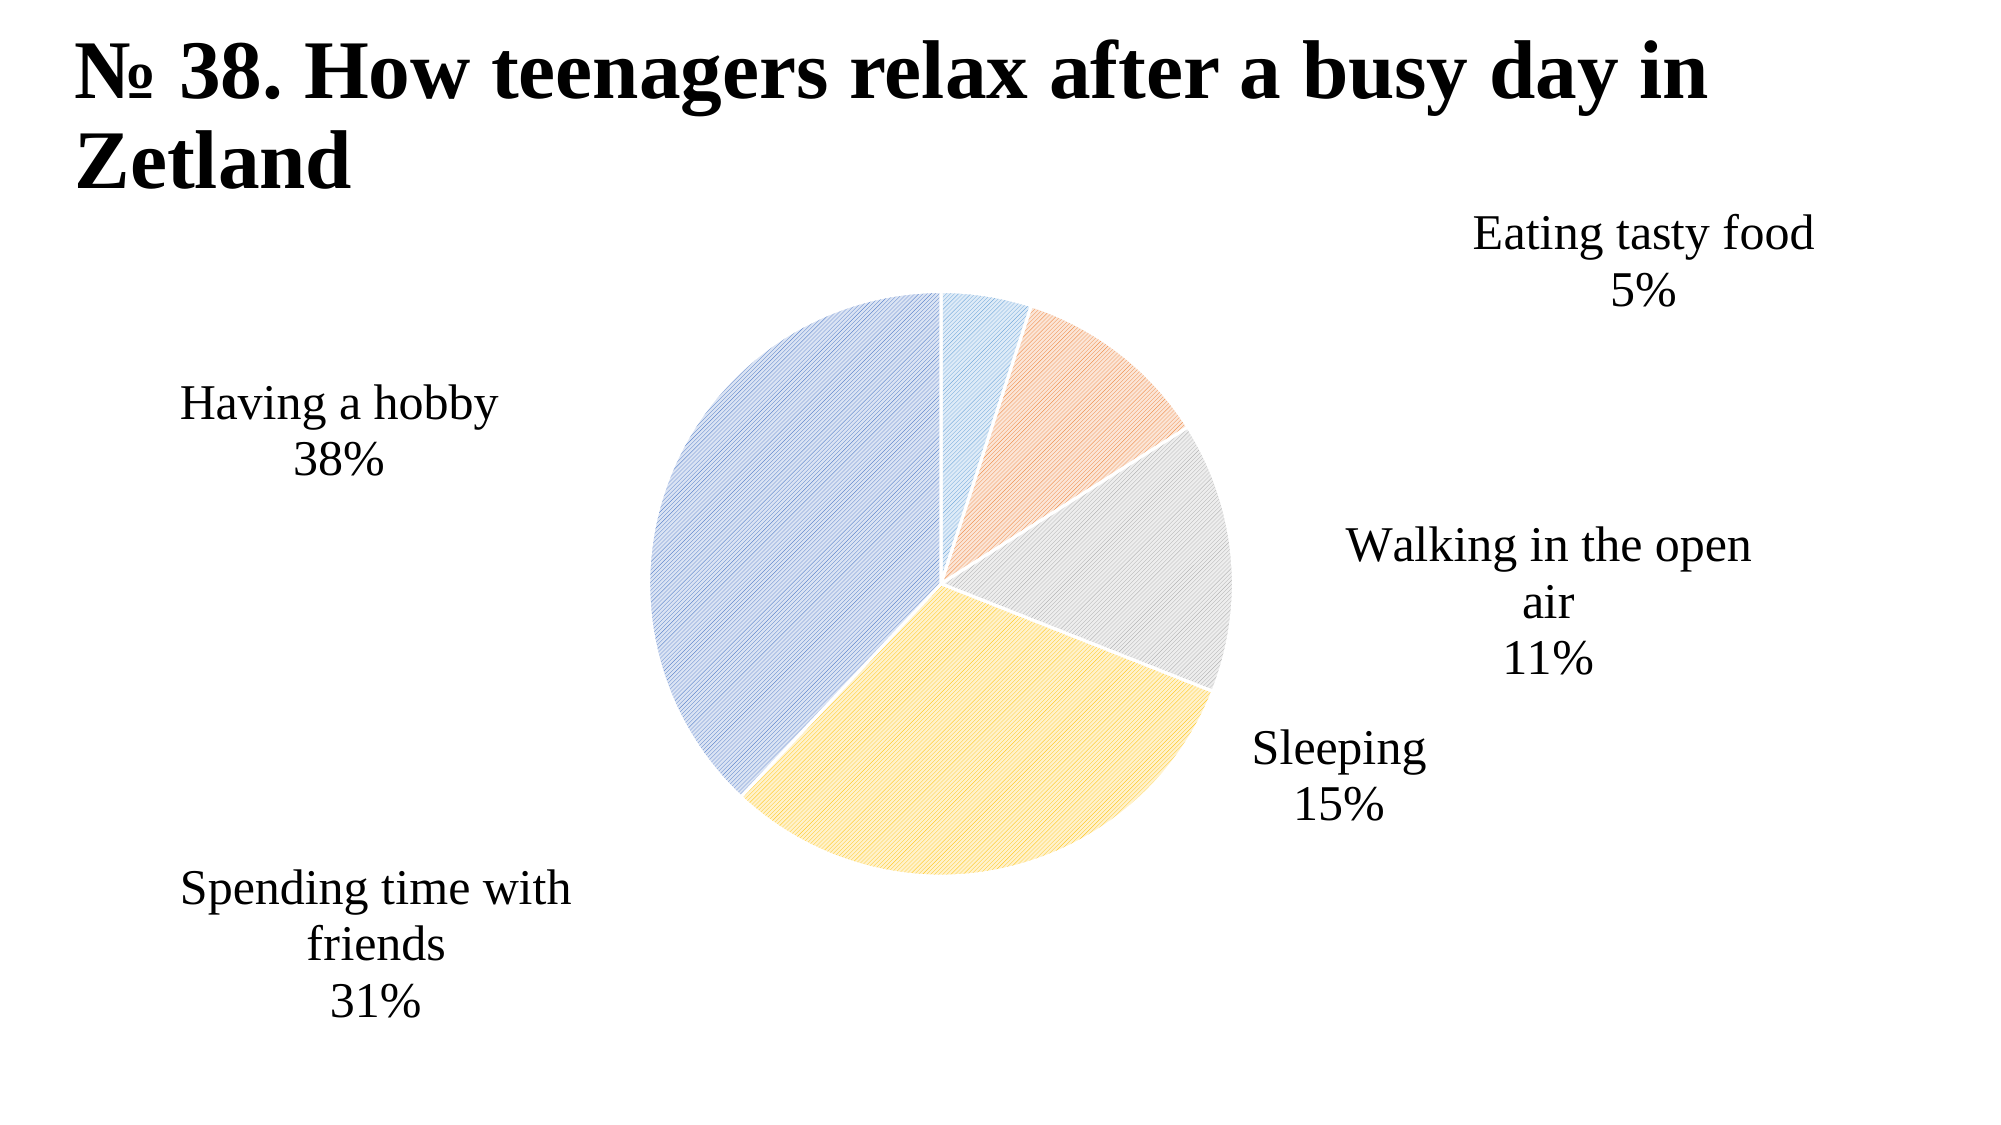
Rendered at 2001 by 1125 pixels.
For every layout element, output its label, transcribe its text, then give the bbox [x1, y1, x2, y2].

chart [154, 154, 1815, 1068]
text_box № 38. How teenagers relax after a busy day in Zetland [59, 19, 1863, 215]
